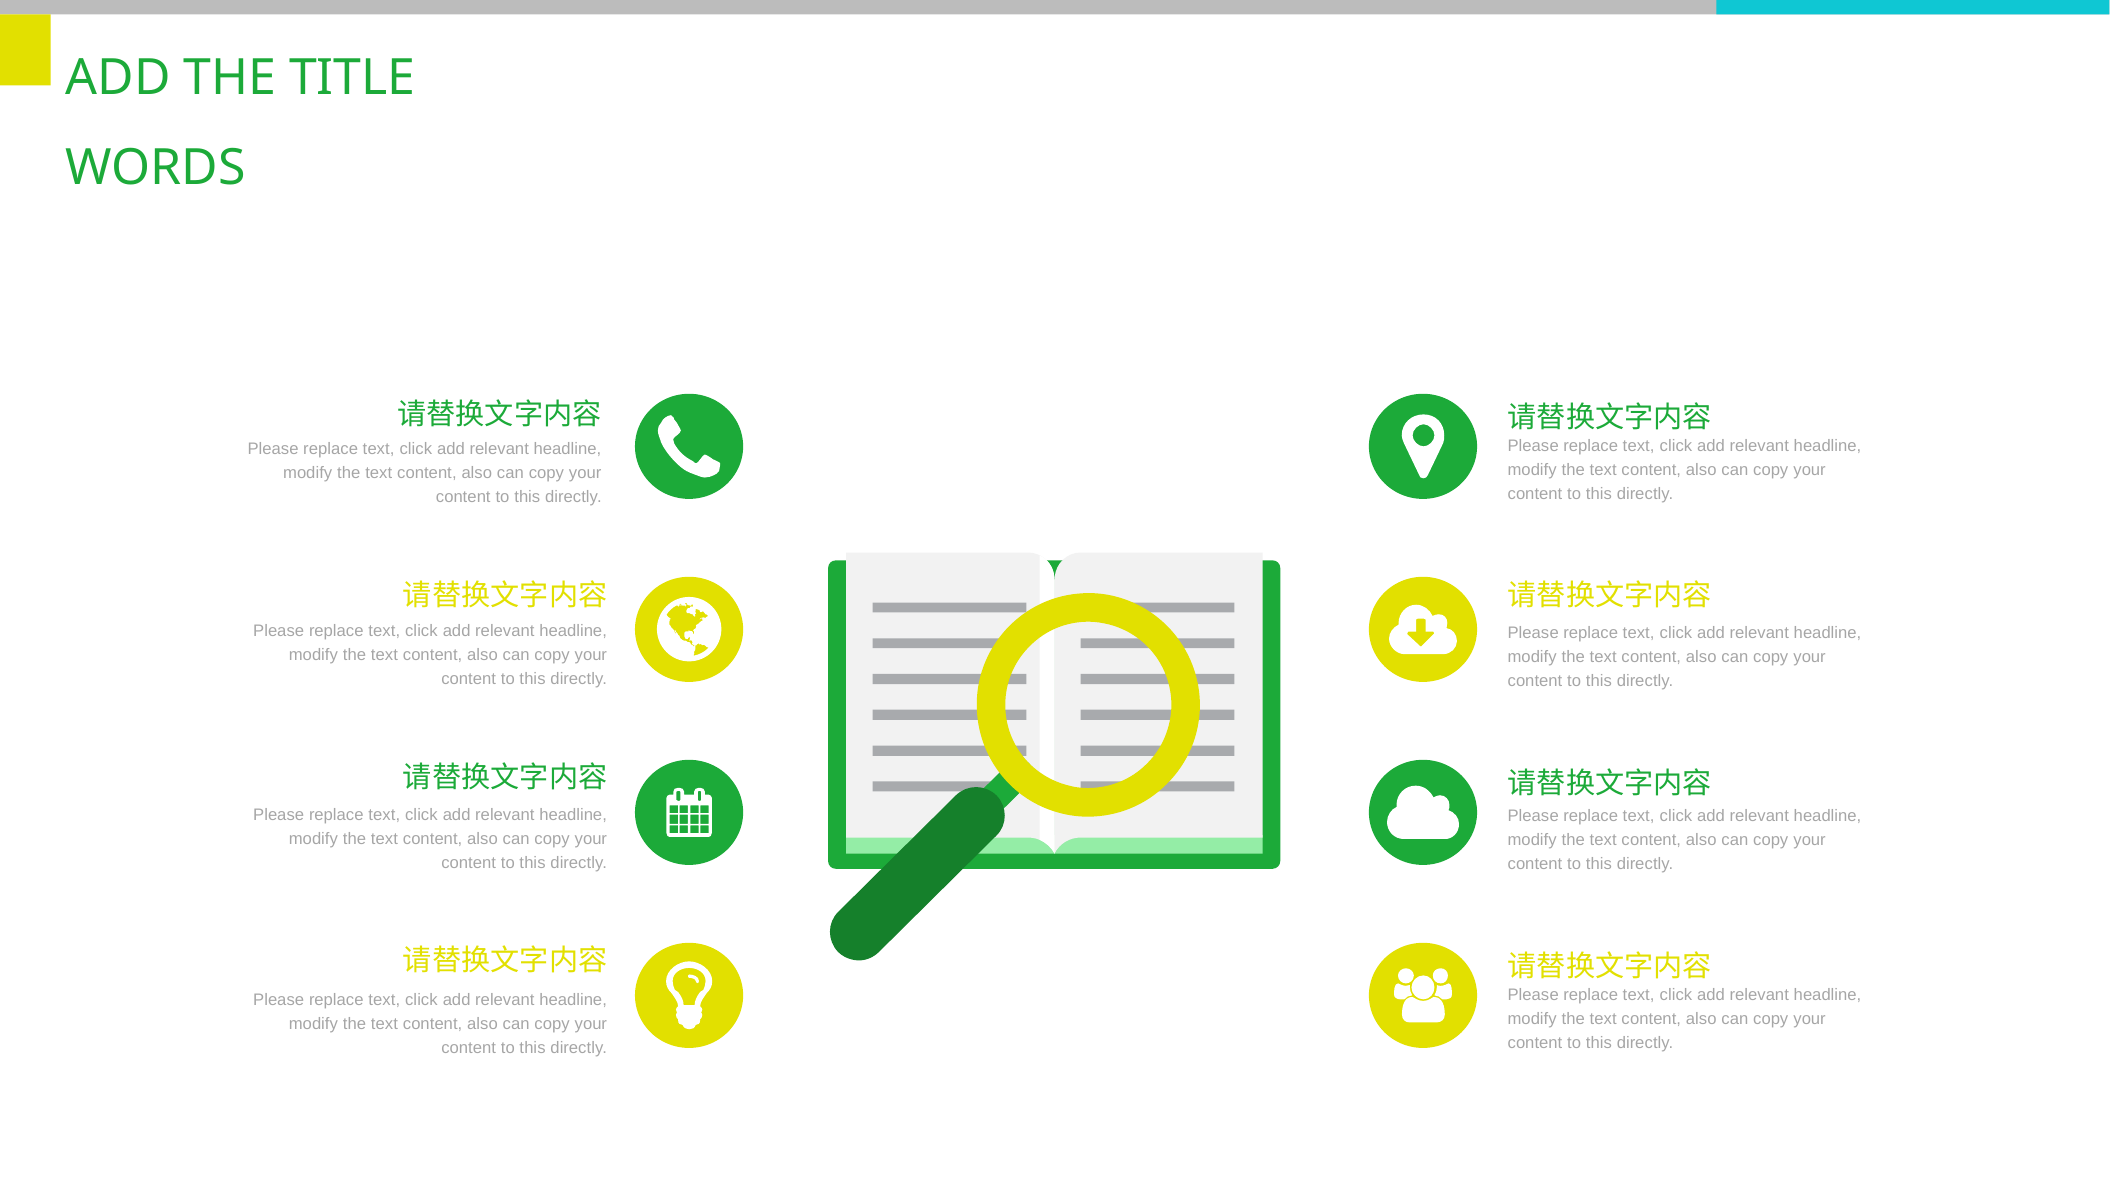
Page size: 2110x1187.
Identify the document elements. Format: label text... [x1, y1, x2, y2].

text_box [1368, 576, 1478, 682]
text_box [1507, 569, 1864, 691]
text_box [1368, 759, 1478, 865]
text_box ADD THE TITLE WORDS [50, 7, 583, 202]
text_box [251, 568, 608, 689]
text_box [1507, 939, 1864, 1053]
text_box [827, 552, 1281, 963]
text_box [634, 393, 744, 499]
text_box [634, 759, 744, 865]
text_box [251, 750, 608, 873]
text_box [1368, 393, 1478, 499]
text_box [1368, 942, 1478, 1048]
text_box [634, 576, 744, 682]
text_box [246, 388, 602, 507]
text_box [1507, 756, 1864, 874]
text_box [634, 942, 744, 1048]
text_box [251, 934, 608, 1058]
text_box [1507, 390, 1864, 504]
